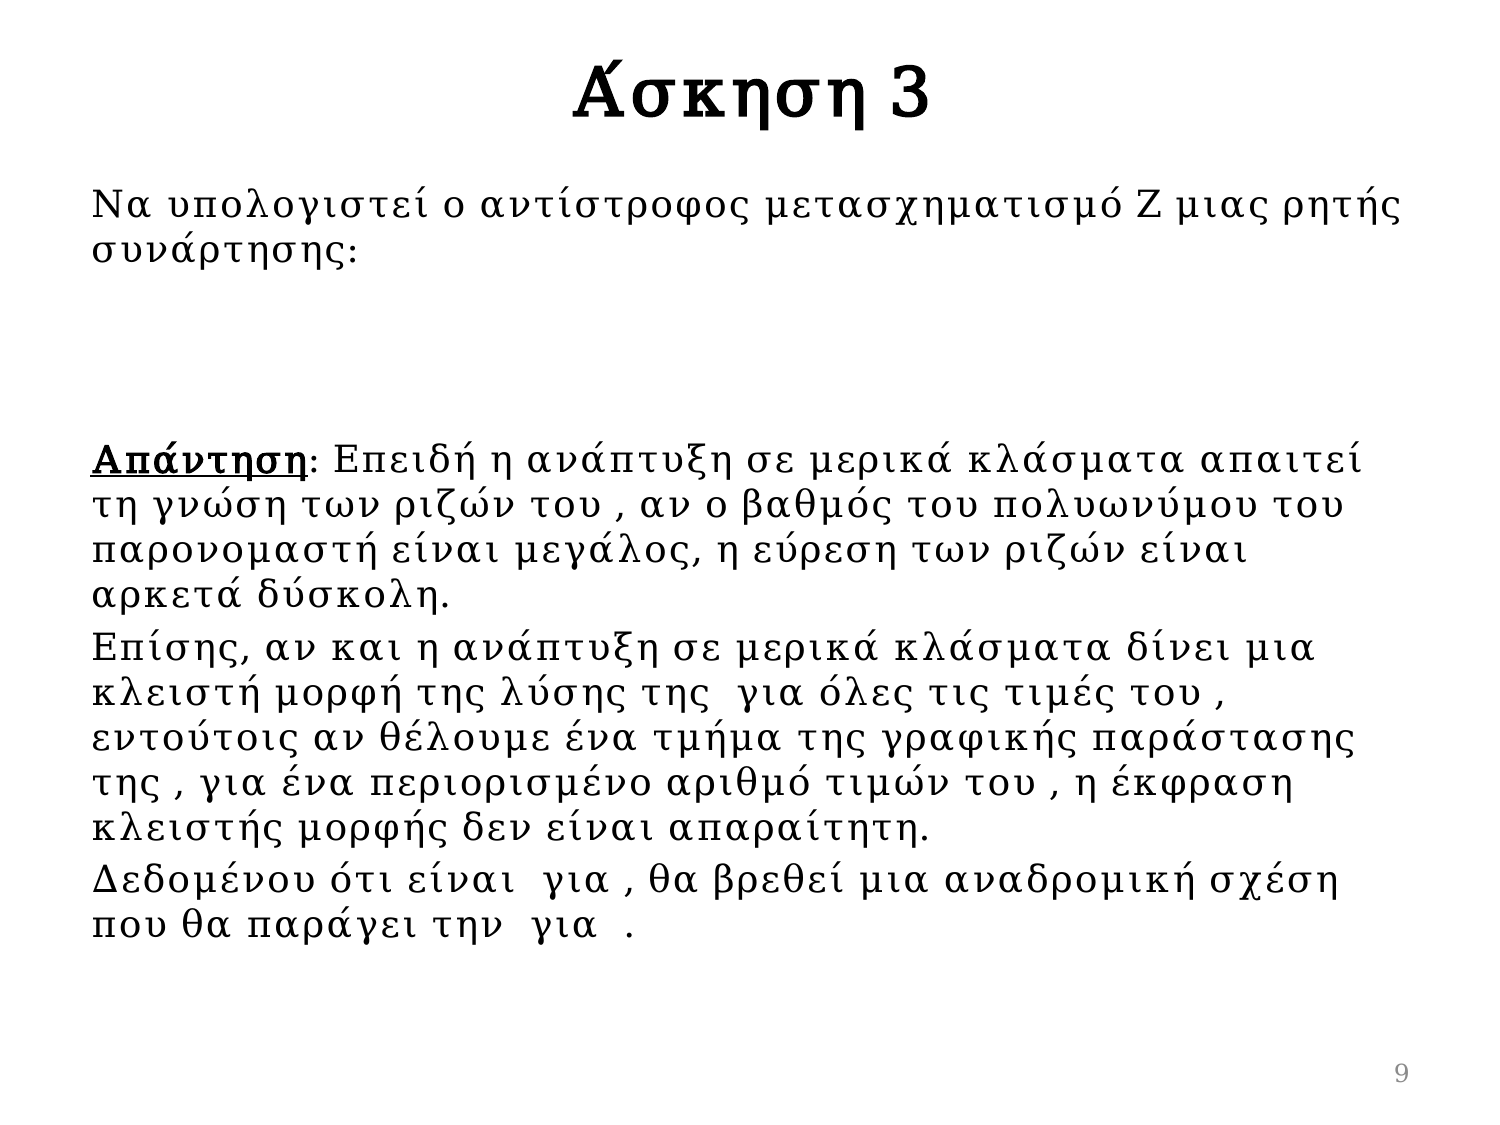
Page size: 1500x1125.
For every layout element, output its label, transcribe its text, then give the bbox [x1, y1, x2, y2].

title Άσκηση 3 [75, 19, 1425, 159]
slide_number 9 [1222, 1042, 1425, 1103]
